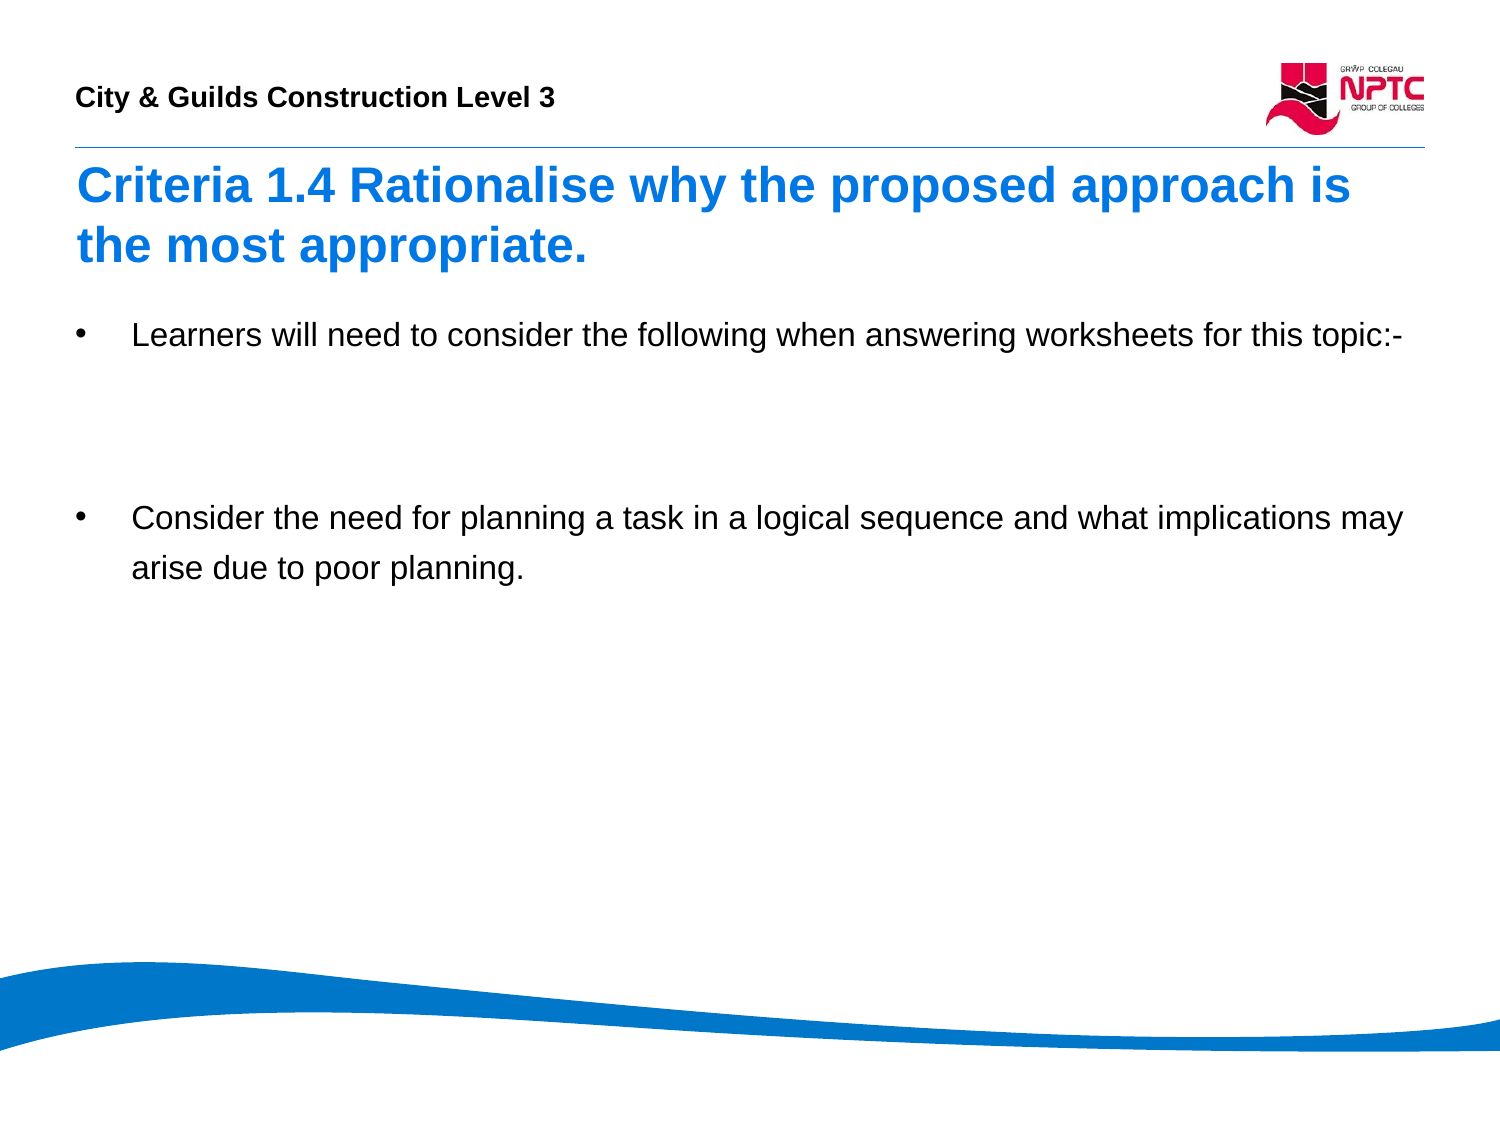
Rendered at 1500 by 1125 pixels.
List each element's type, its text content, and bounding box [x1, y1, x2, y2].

picture [1266, 63, 1424, 135]
list Learners will need to consider the following when answering worksheets for this topic:- Consider the need for planning a task in a logical sequence and what implications may arise due to poor planning. [74, 302, 1426, 946]
title Criteria 1.4 Rationalise why the proposed approach is the most appropriate. [76, 152, 1428, 208]
